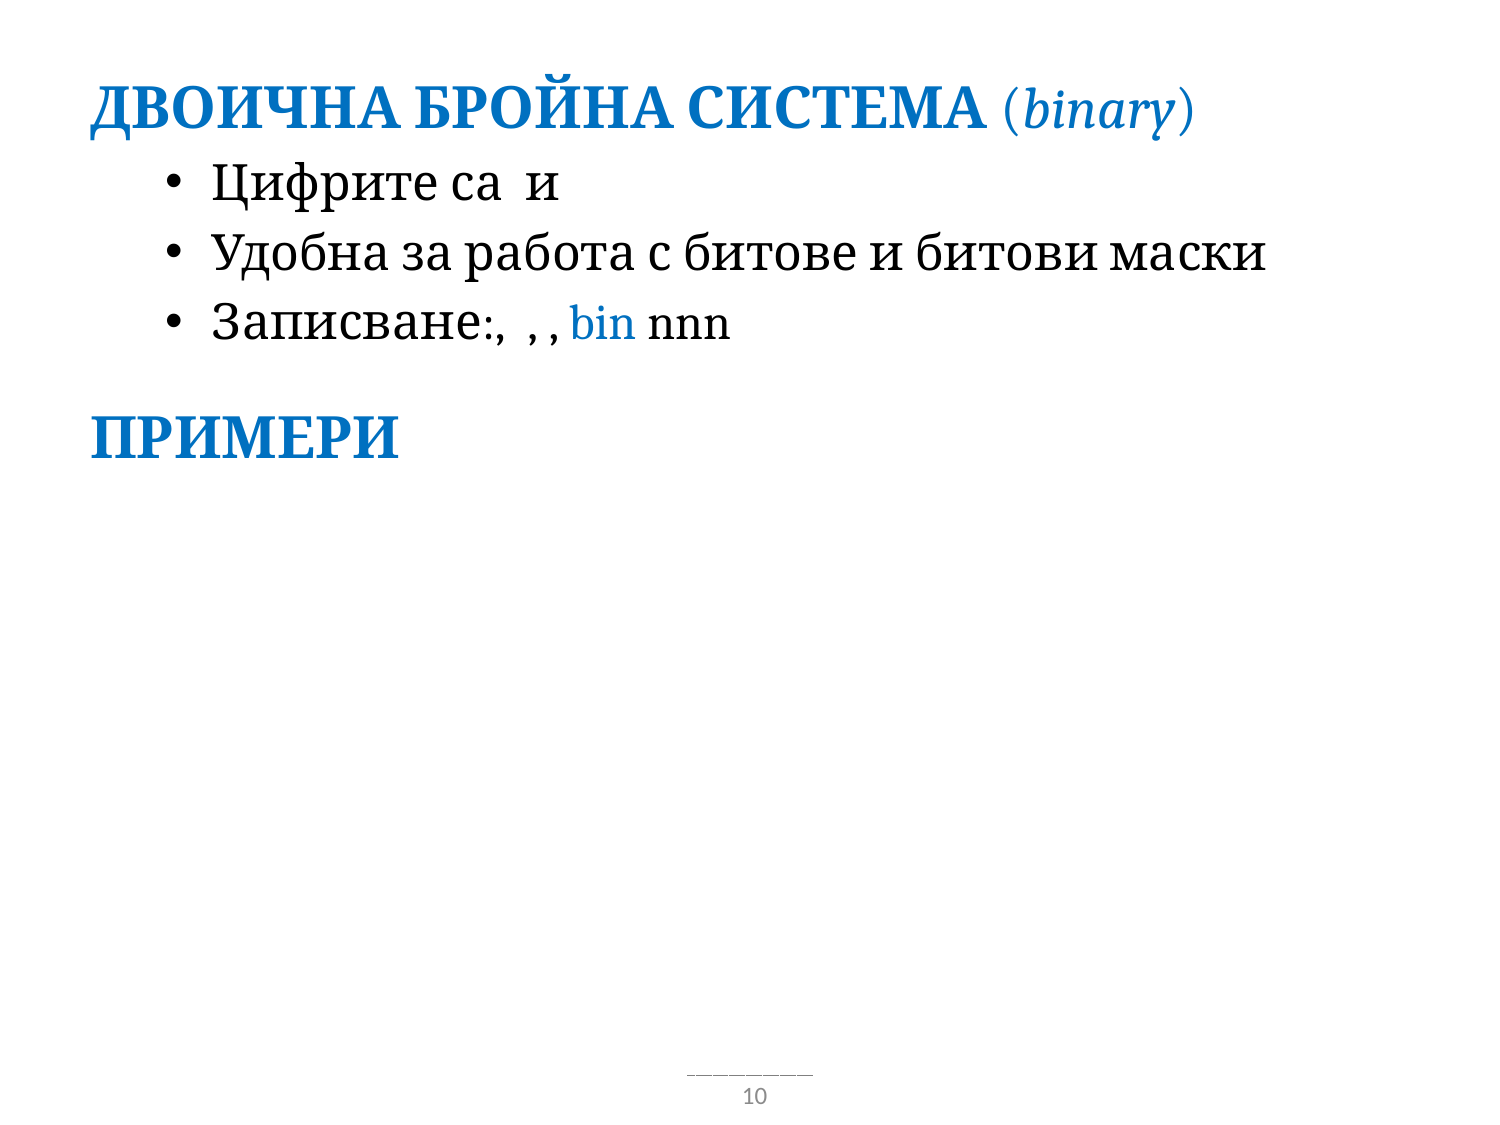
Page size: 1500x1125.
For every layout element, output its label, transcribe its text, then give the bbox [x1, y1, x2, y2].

slide_number 10 [579, 1065, 930, 1125]
